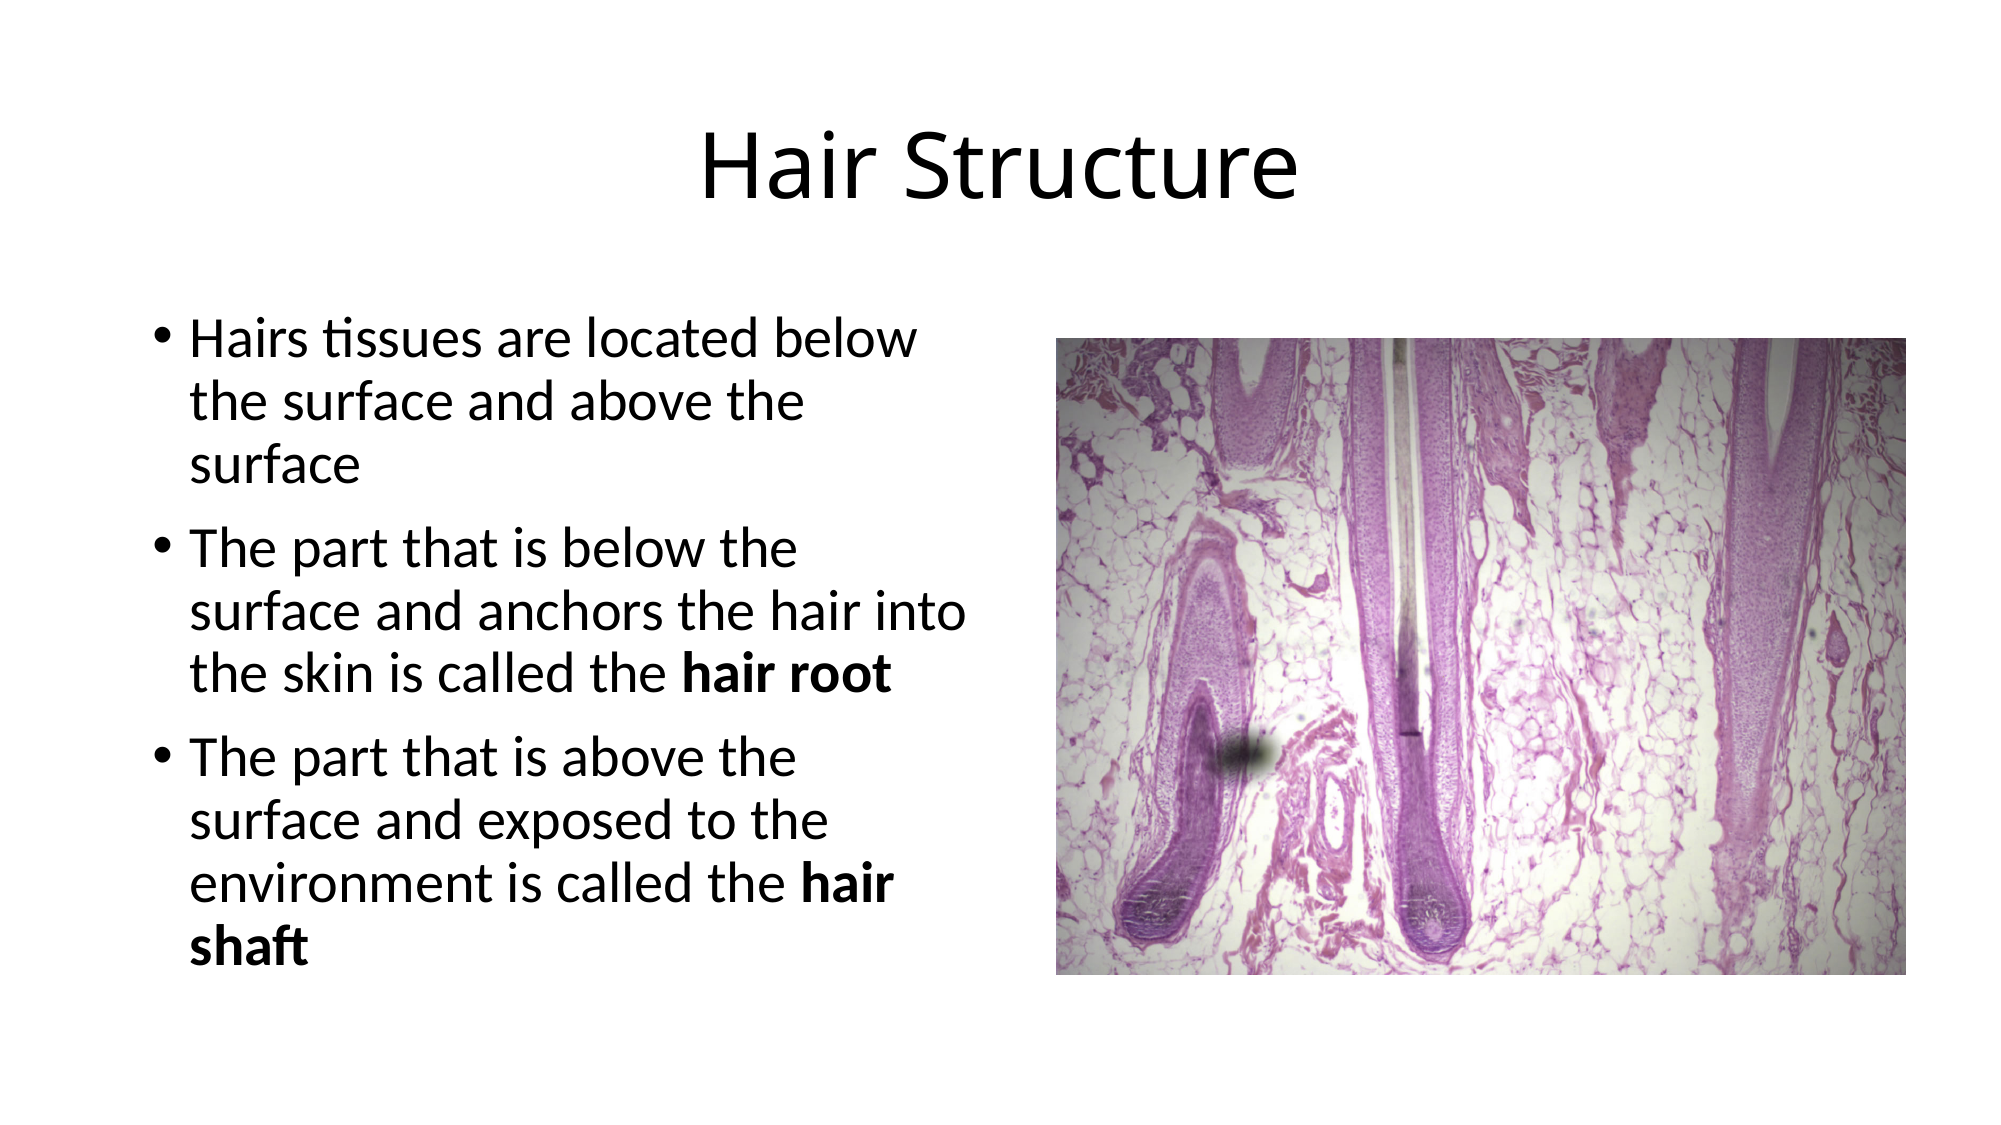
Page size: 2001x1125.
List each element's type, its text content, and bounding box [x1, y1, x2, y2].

list Hairs tissues are located below the surface and above the surface The part that is below the surface and anchors the hair into the skin is called the hair root The part that is above the surface and exposed to the environment is called the hair shaft [137, 299, 988, 1014]
title Hair Structure [137, 59, 1863, 278]
picture [1056, 338, 1906, 975]
